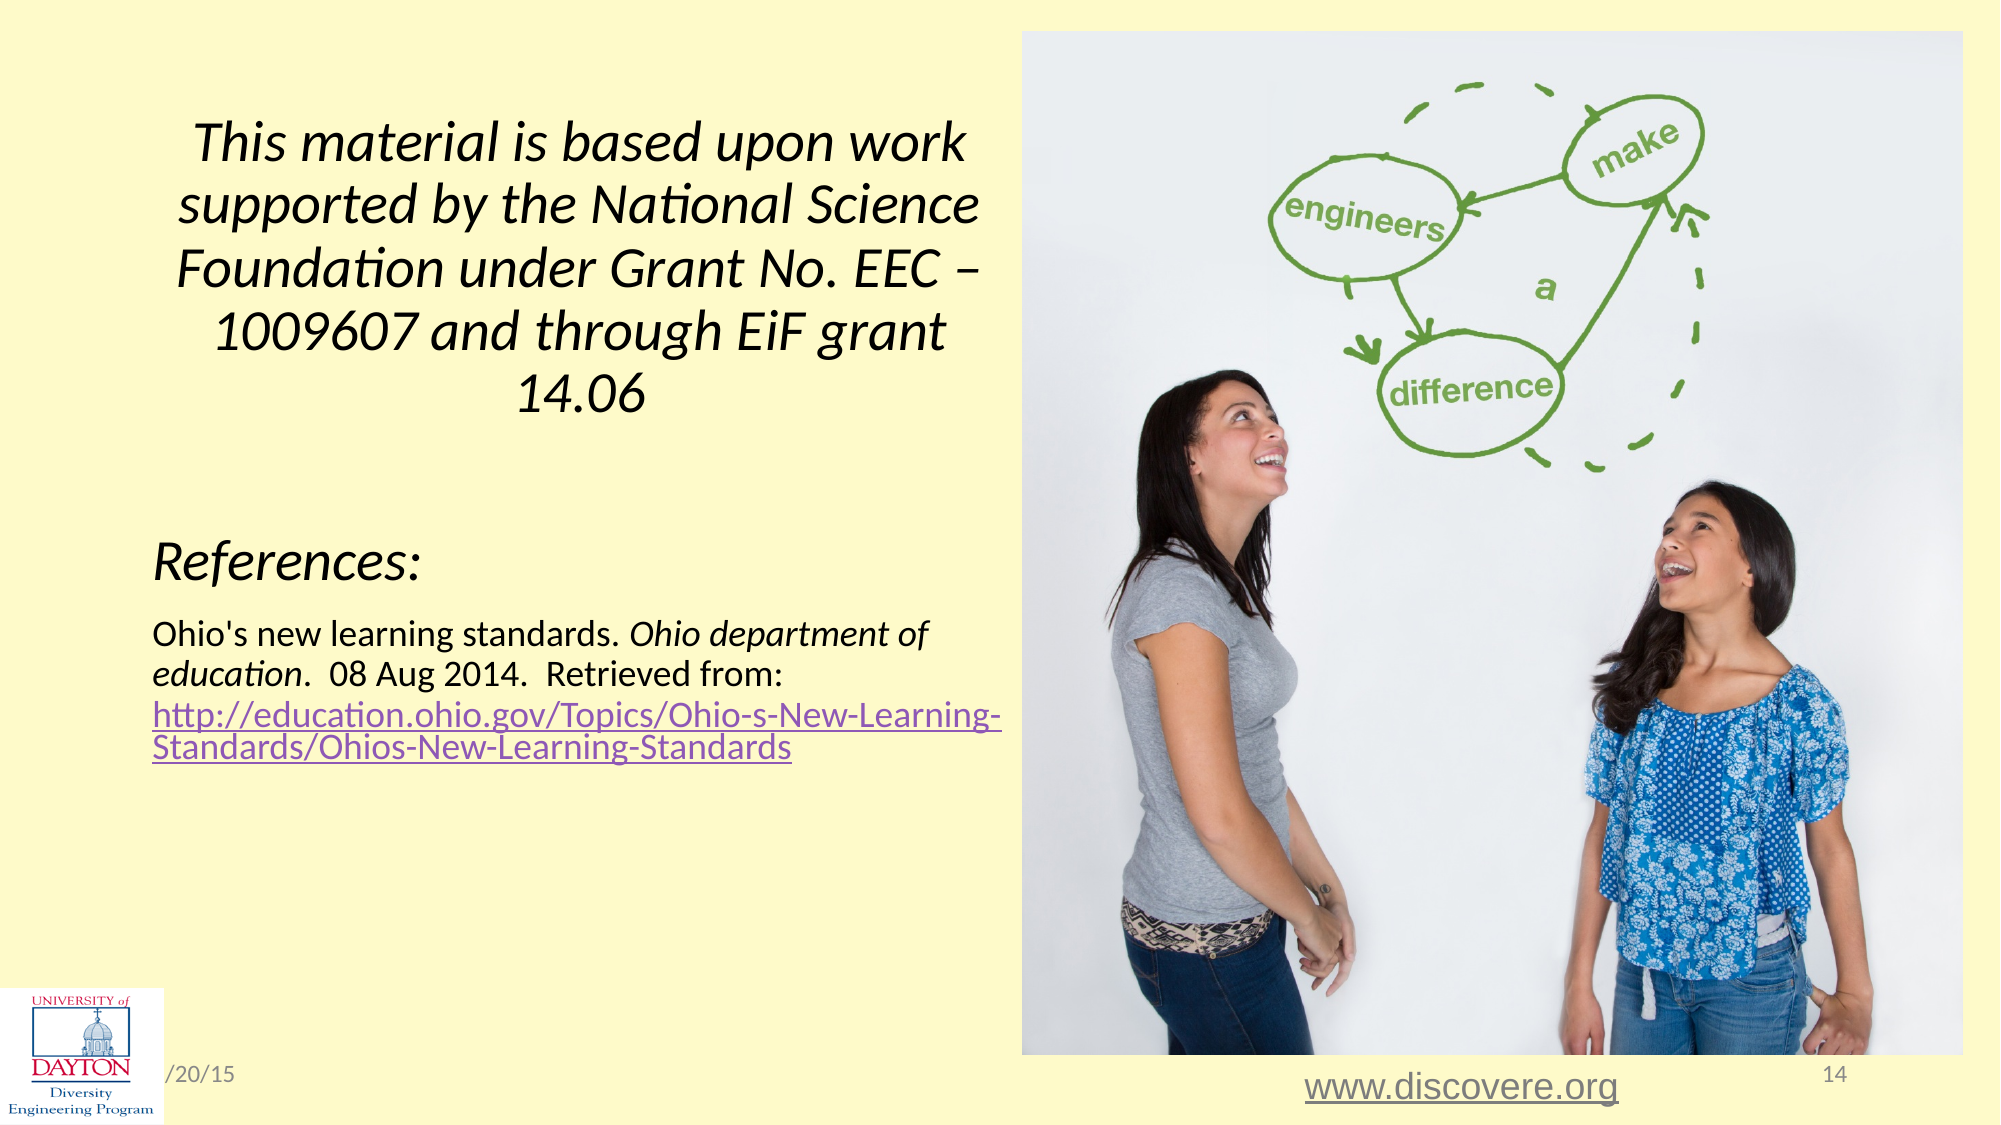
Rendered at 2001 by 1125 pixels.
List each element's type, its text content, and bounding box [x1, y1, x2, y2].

picture [1021, 30, 1963, 1055]
list This material is based upon work supported by the National Science Foundation under Grant No. EEC – 1009607 and through EiF grant 14.06 References: Ohio's new learning standards. Ohio department of education. 08 Aug 2014. Retrieved from: http://education.ohio.gov/Topics/Ohio-s-New-Learning-Standards/Ohios-New-Learning-Standards [137, 103, 1016, 1014]
text_box www.discovere.org [1289, 1063, 1648, 1115]
picture [0, 988, 165, 1125]
